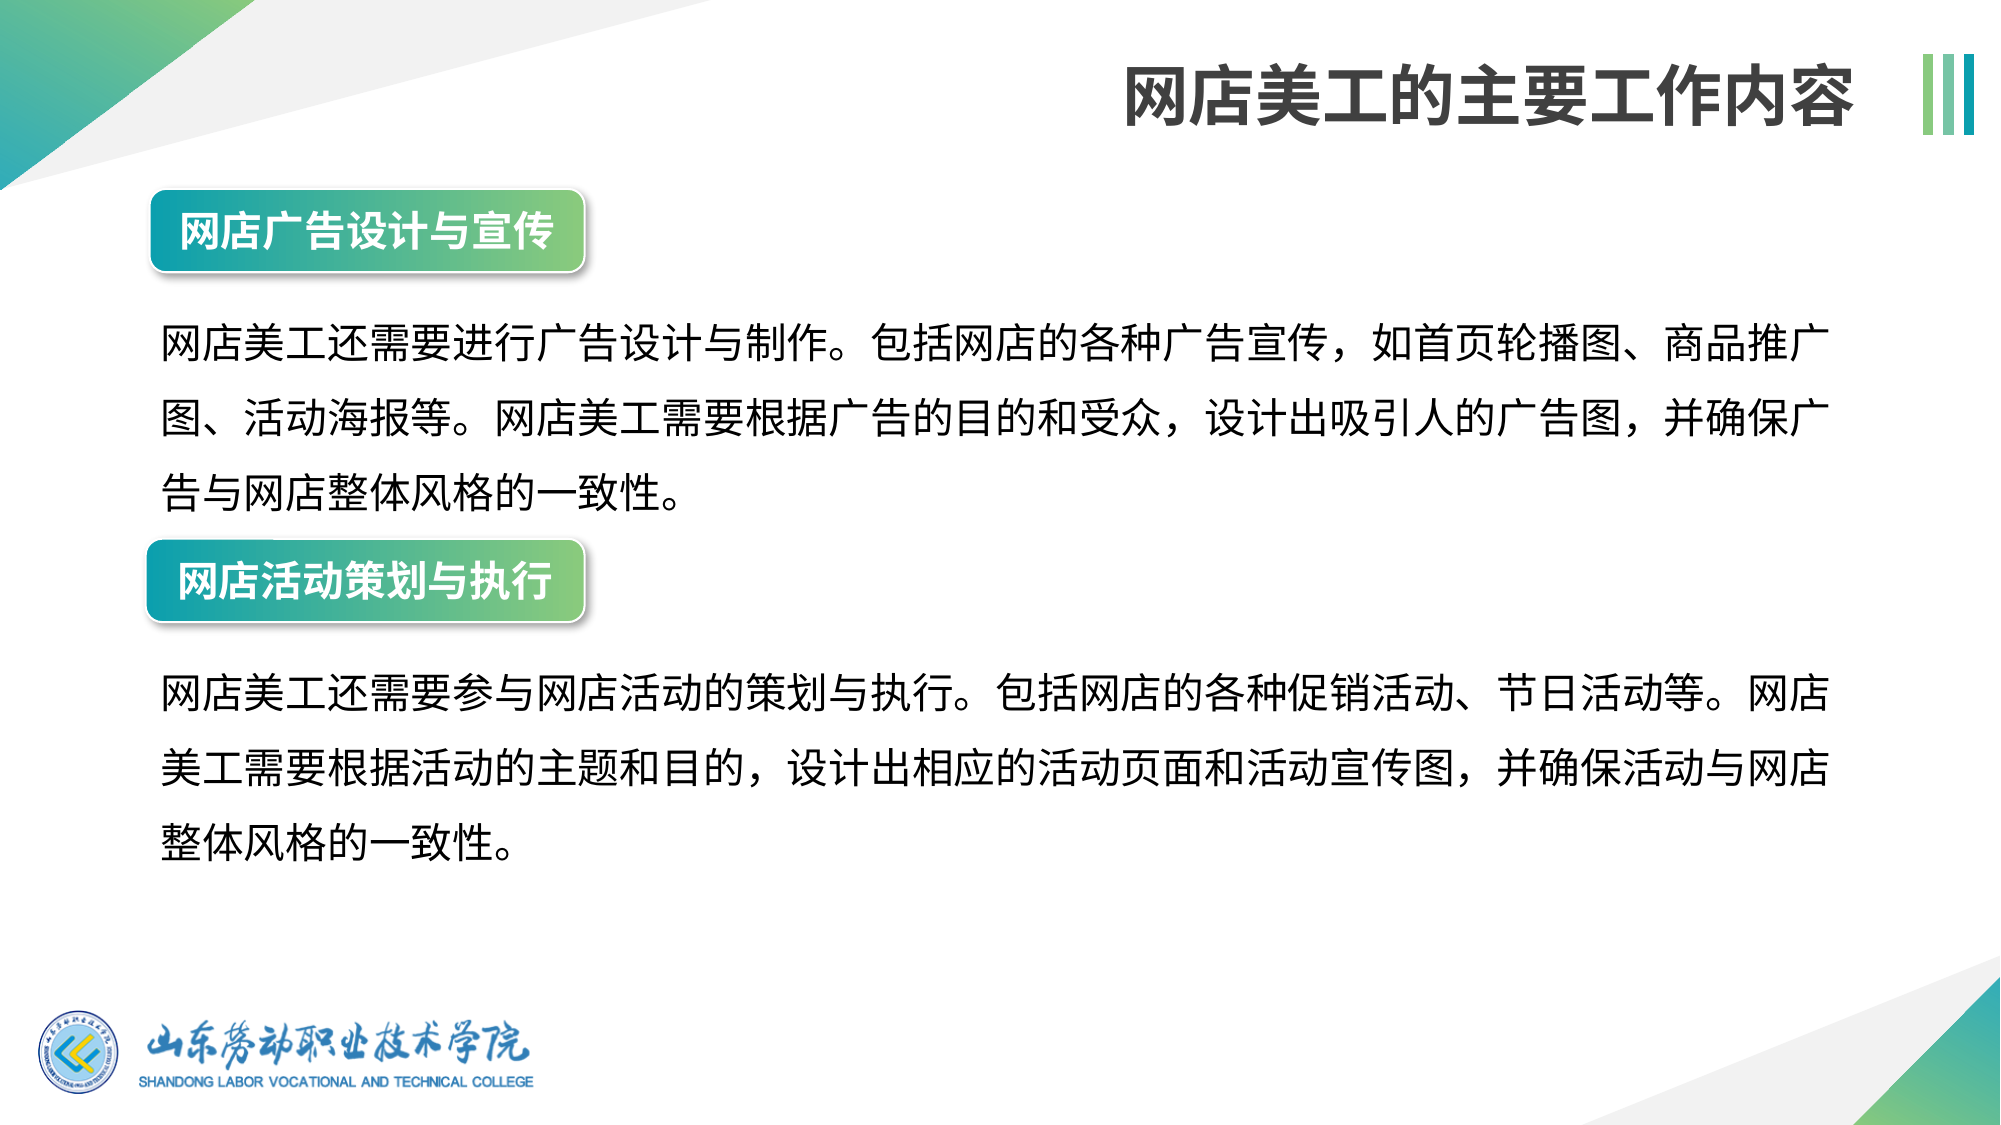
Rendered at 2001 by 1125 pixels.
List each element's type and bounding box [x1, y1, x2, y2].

text_box [1928, 54, 1969, 136]
text_box [124, 188, 610, 273]
text_box [0, 0, 2000, 1125]
picture [38, 1010, 550, 1094]
text_box [145, 538, 585, 623]
